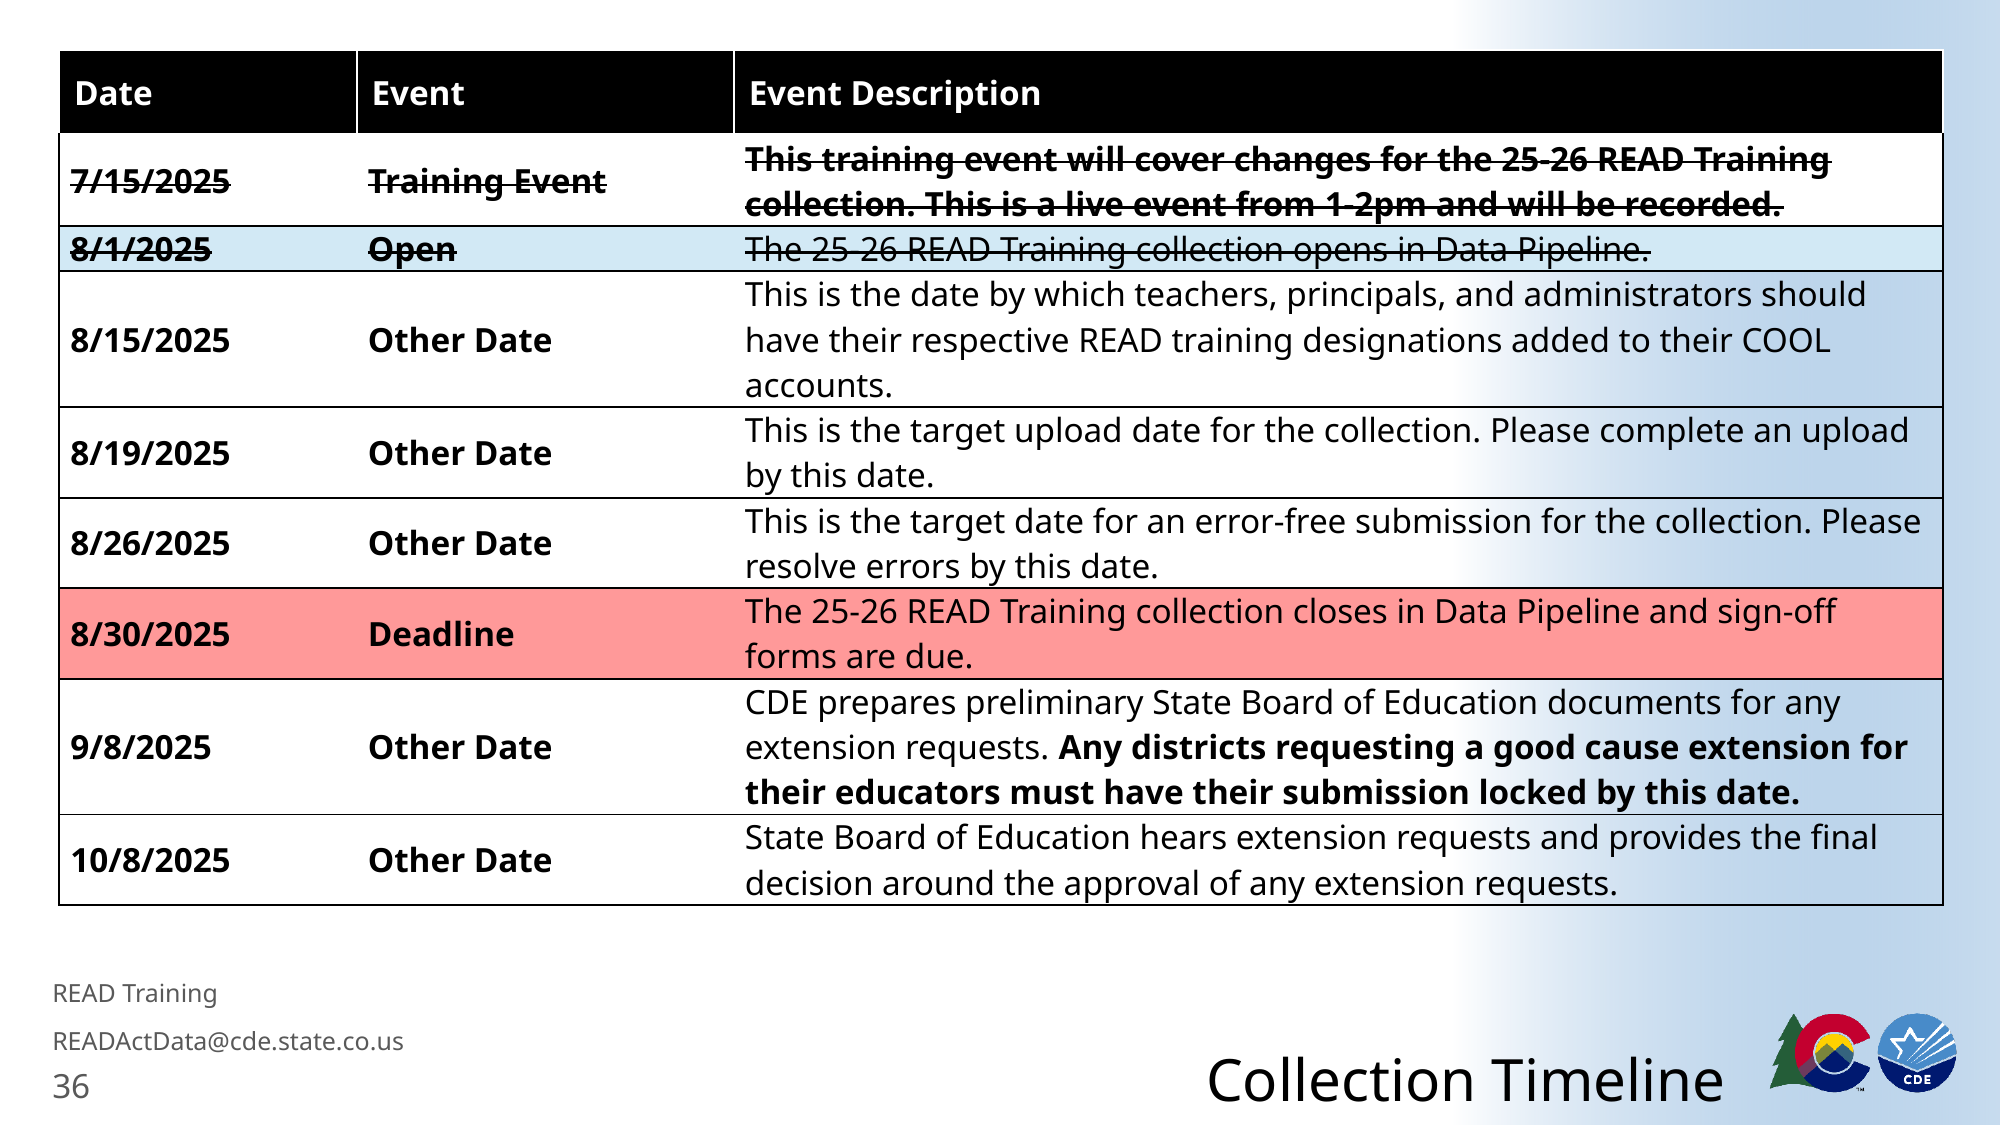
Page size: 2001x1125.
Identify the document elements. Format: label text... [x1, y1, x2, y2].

table_cell Other Date [357, 680, 734, 814]
table_cell The 25-26 READ Training collection opens in Data Pipeline. [734, 227, 1942, 270]
table_cell Open [357, 227, 734, 270]
table_cell 9/8/2025 [60, 680, 357, 814]
table_cell 7/15/2025 [60, 138, 357, 225]
table_cell Other Date [357, 499, 734, 587]
table_cell 8/1/2025 [60, 227, 357, 270]
table_header Event [358, 51, 733, 133]
table_cell 8/30/2025 [60, 589, 357, 678]
table_header Date [60, 51, 356, 133]
table_cell State Board of Education hears extension requests and provides the final decision around the approval of any extension requests. [734, 815, 1942, 904]
table_cell Training Event [357, 138, 734, 225]
table_cell This training event will cover changes for the 25-26 READ Training collection. This is a live event from 1-2pm and will be recorded. [734, 138, 1942, 225]
table_cell Other Date [357, 272, 734, 406]
slide_number 36 [37, 1064, 165, 1111]
table_header Event Description [735, 51, 1942, 133]
table_cell Other Date [357, 815, 734, 904]
picture [1768, 1012, 1957, 1093]
table_cell 8/15/2025 [60, 272, 357, 406]
table_cell 10/8/2025 [60, 815, 357, 904]
table_cell This is the date by which teachers, principals, and administrators should have their respective READ training designations added to their COOL accounts. [734, 272, 1942, 406]
table_cell 8/19/2025 [60, 408, 357, 497]
table_cell 8/26/2025 [60, 499, 357, 587]
list READ Training [37, 970, 622, 1017]
table_cell The 25-26 READ Training collection closes in Data Pipeline and sign-off forms are due. [734, 589, 1942, 678]
table_cell This is the target date for an error-free submission for the collection. Please resolve errors by this date. [734, 499, 1942, 587]
table_cell This is the target upload date for the collection. Please complete an upload by this date. [734, 408, 1942, 497]
table_cell CDE prepares preliminary State Board of Education documents for any extension requests. Any districts requesting a good cause extension for their educators must have their submission locked by this date. [734, 680, 1942, 814]
title Collection Timeline [639, 966, 1725, 1115]
table_cell Other Date [357, 408, 734, 497]
list READActData@cde.state.co.us [37, 1018, 622, 1065]
table_cell Deadline [357, 589, 734, 678]
